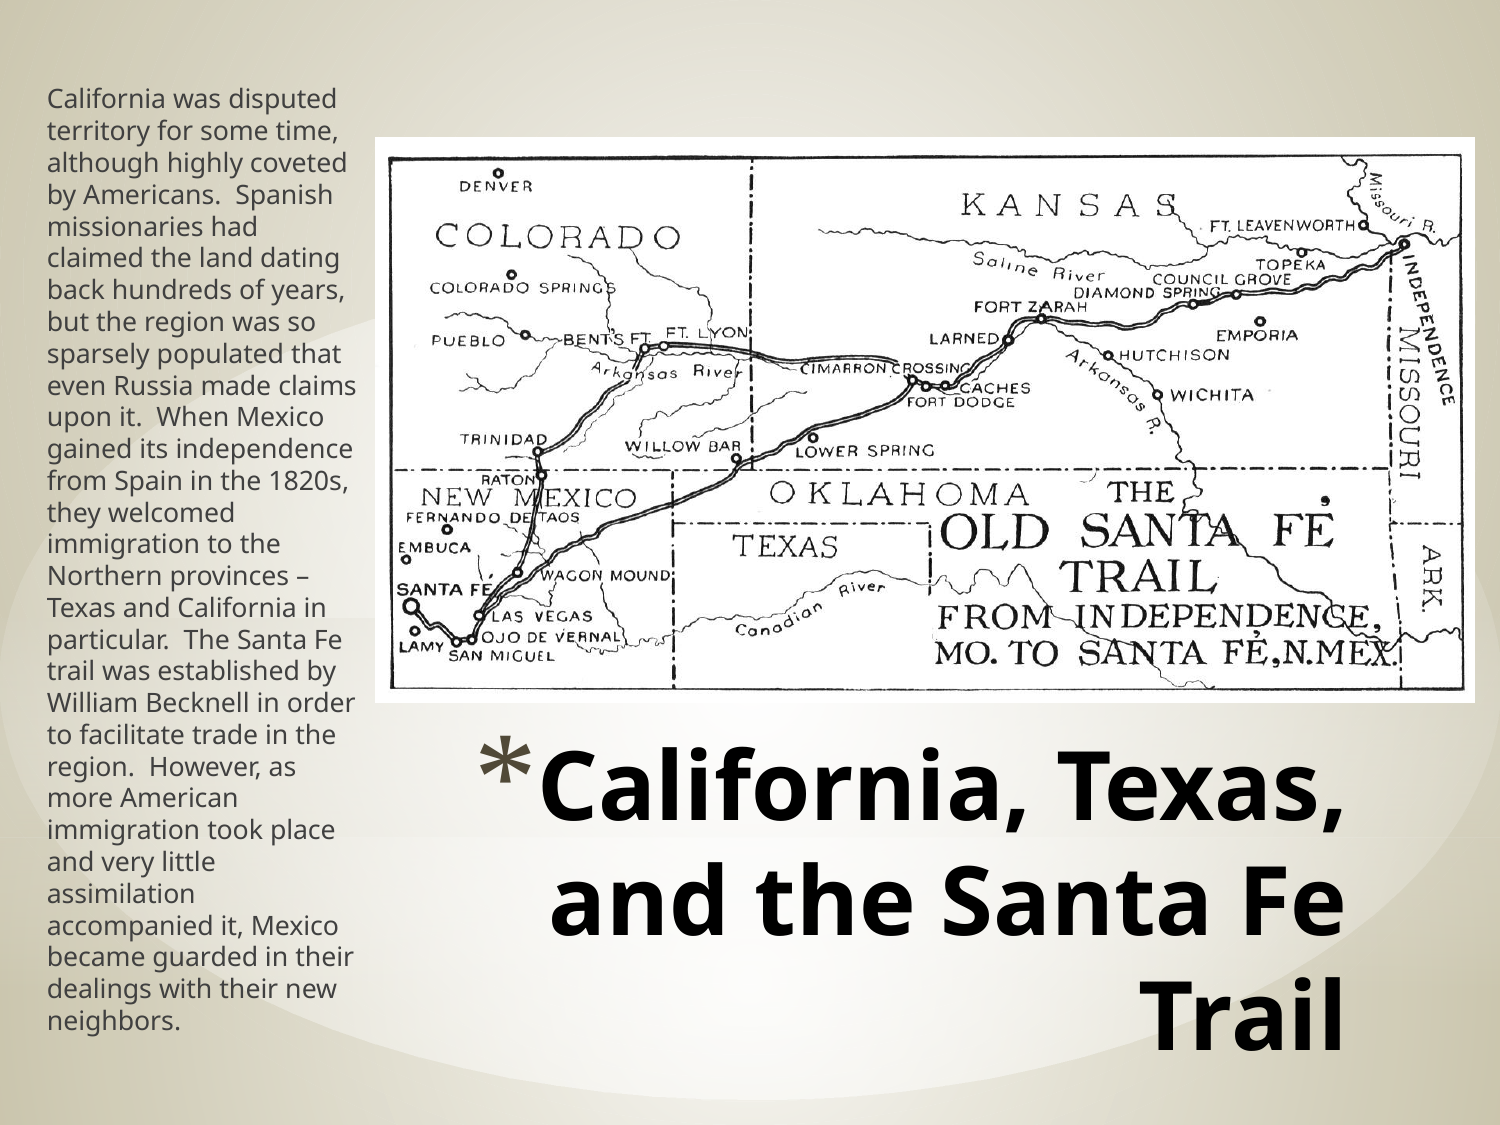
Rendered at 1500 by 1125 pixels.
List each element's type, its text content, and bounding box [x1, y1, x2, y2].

title California, Texas, and the Santa Fe Trail [375, 717, 1363, 905]
list California was disputed territory for some time, although highly coveted by Americans. Spanish missionaries had claimed the land dating back hundreds of years, but the region was so sparsely populated that even Russia made claims upon it. When Mexico gained its independence from Spain in the 1820s, they welcomed immigration to the Northern provinces – Texas and California in particular. The Santa Fe trail was established by William Becknell in order to facilitate trade in the region. However, as more American immigration took place and very little assimilation accompanied it, Mexico became guarded in their dealings with their new neighbors. [24, 75, 375, 1063]
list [374, 137, 1476, 704]
